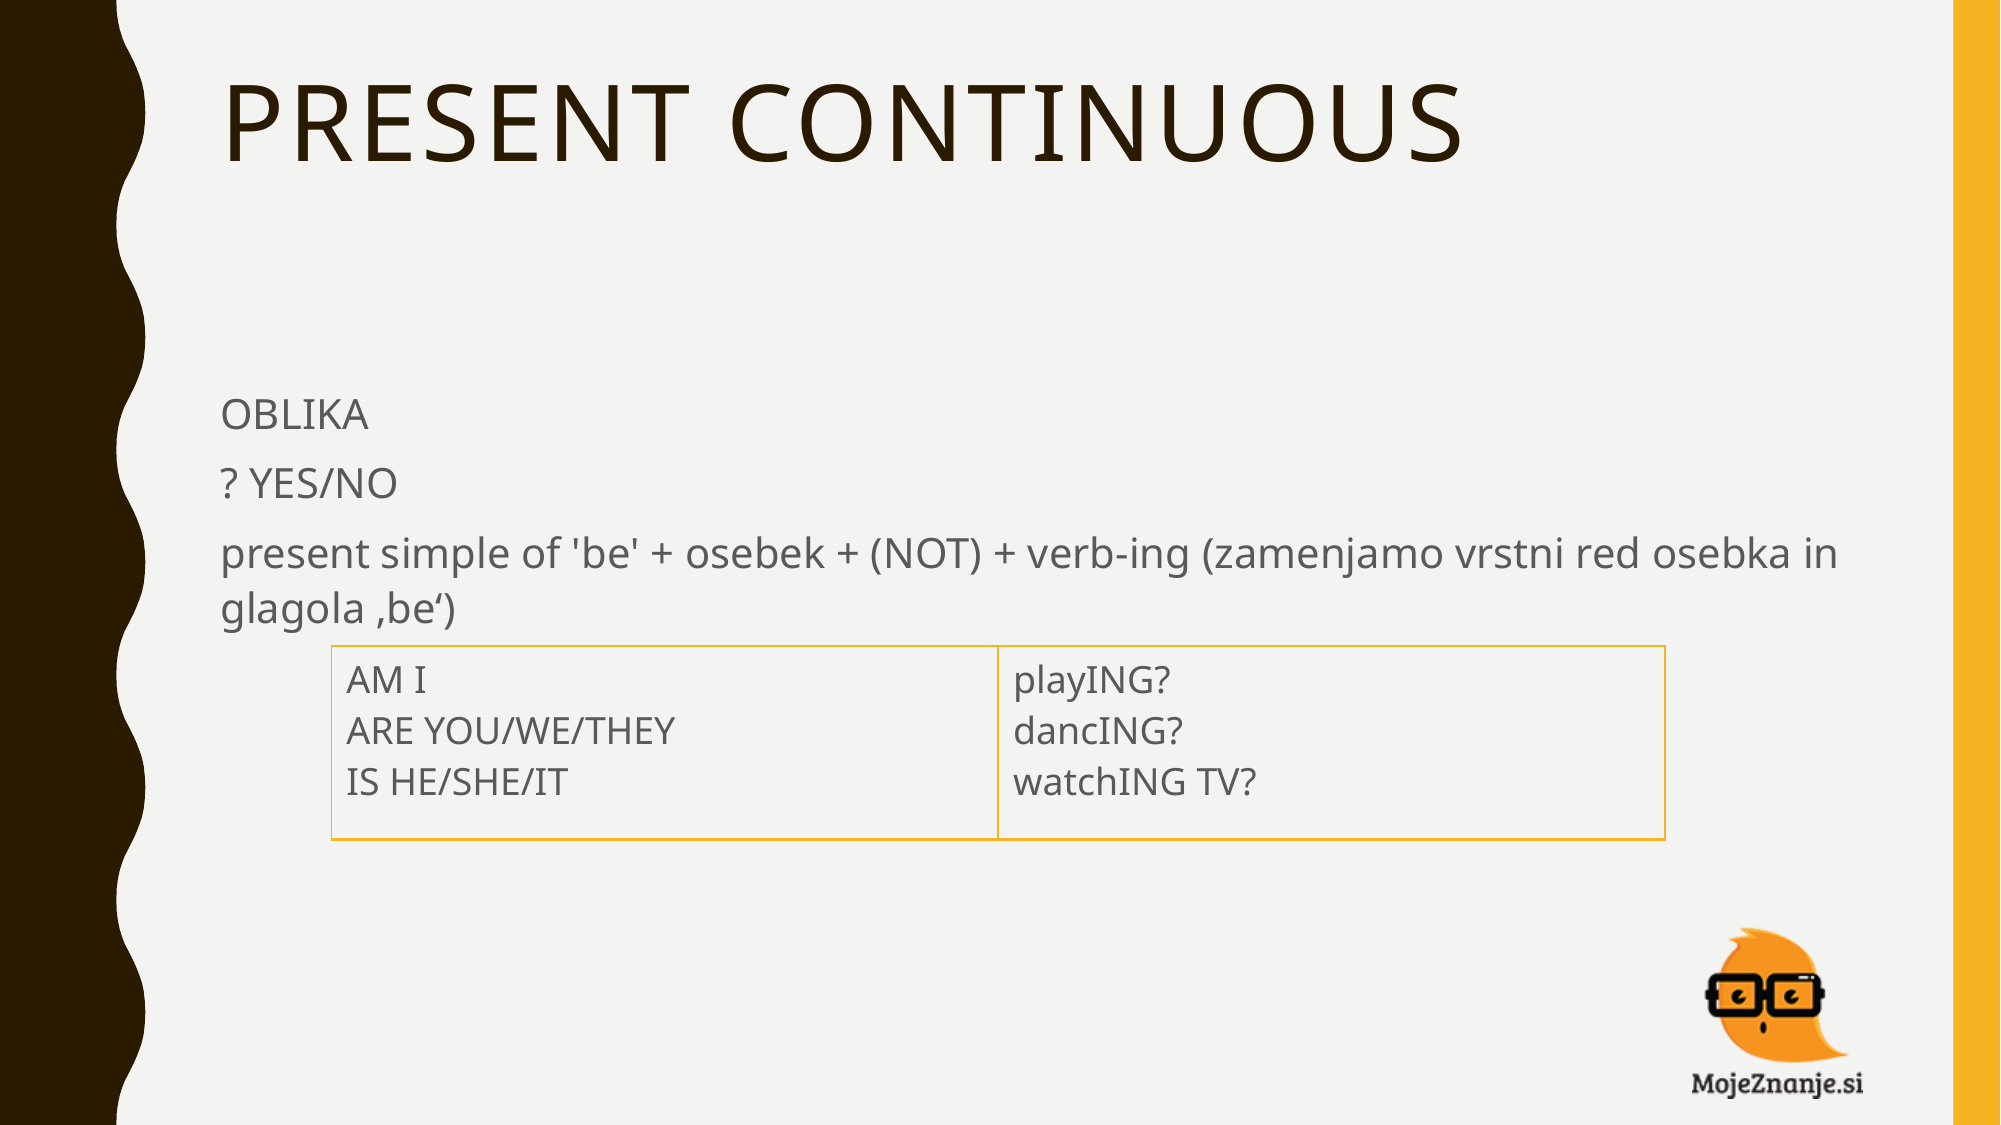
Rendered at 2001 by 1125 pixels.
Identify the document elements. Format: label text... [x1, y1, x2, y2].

table_header playING? dancING? watchING TV? [999, 647, 1664, 838]
table_header AM I ARE YOU/WE/THEY IS HE/SHE/IT [332, 647, 997, 838]
picture [1692, 965, 1863, 1099]
title PRESENT CONTINUOUS [205, 62, 1875, 308]
list OBLIKA ? YES/NO present simple of 'be' + osebek + (NOT) + verb-ing (zamenjamo vrstni red osebka in glagola ‚be‘) [205, 375, 1875, 965]
